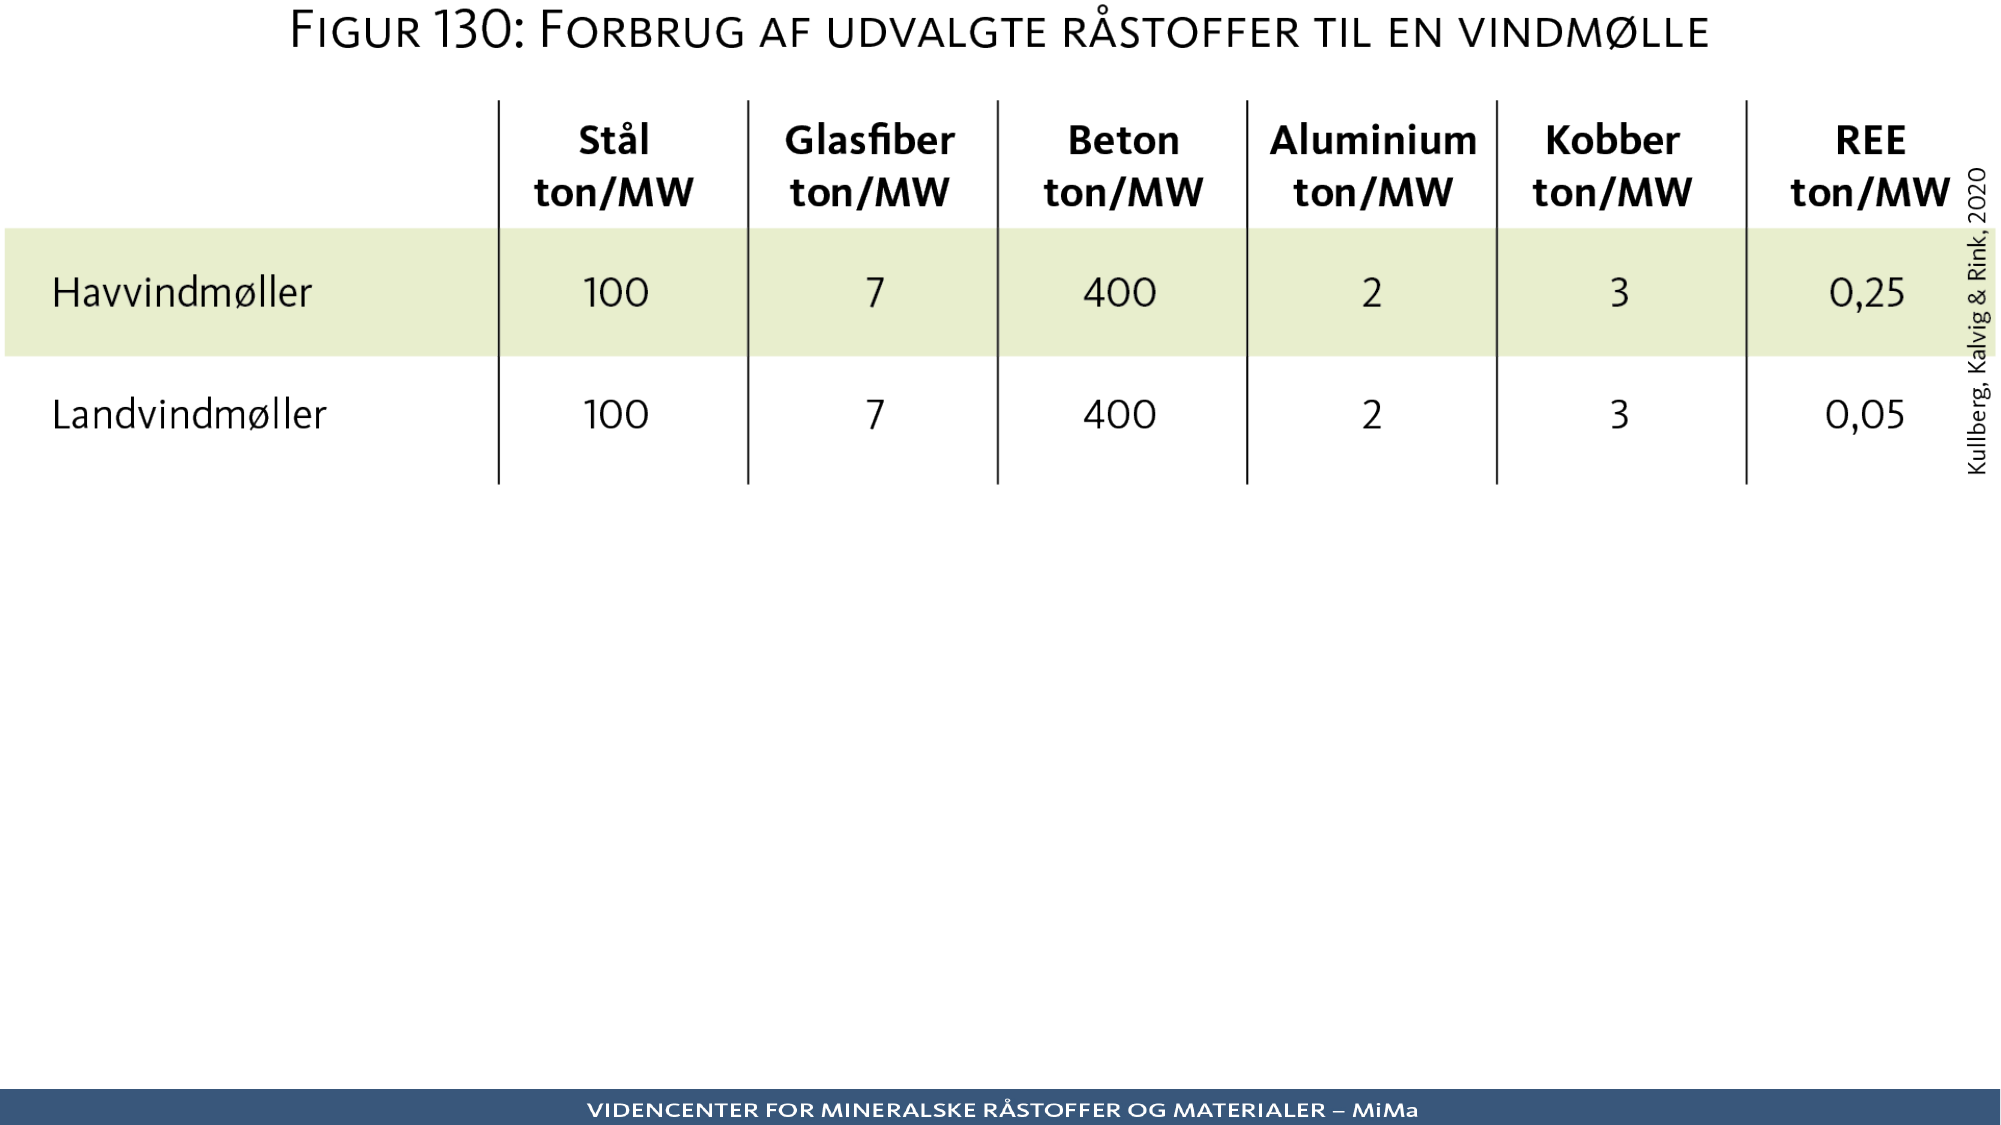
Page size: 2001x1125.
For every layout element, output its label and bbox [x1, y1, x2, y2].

picture [4, 0, 1996, 485]
picture [0, 1089, 2001, 1125]
